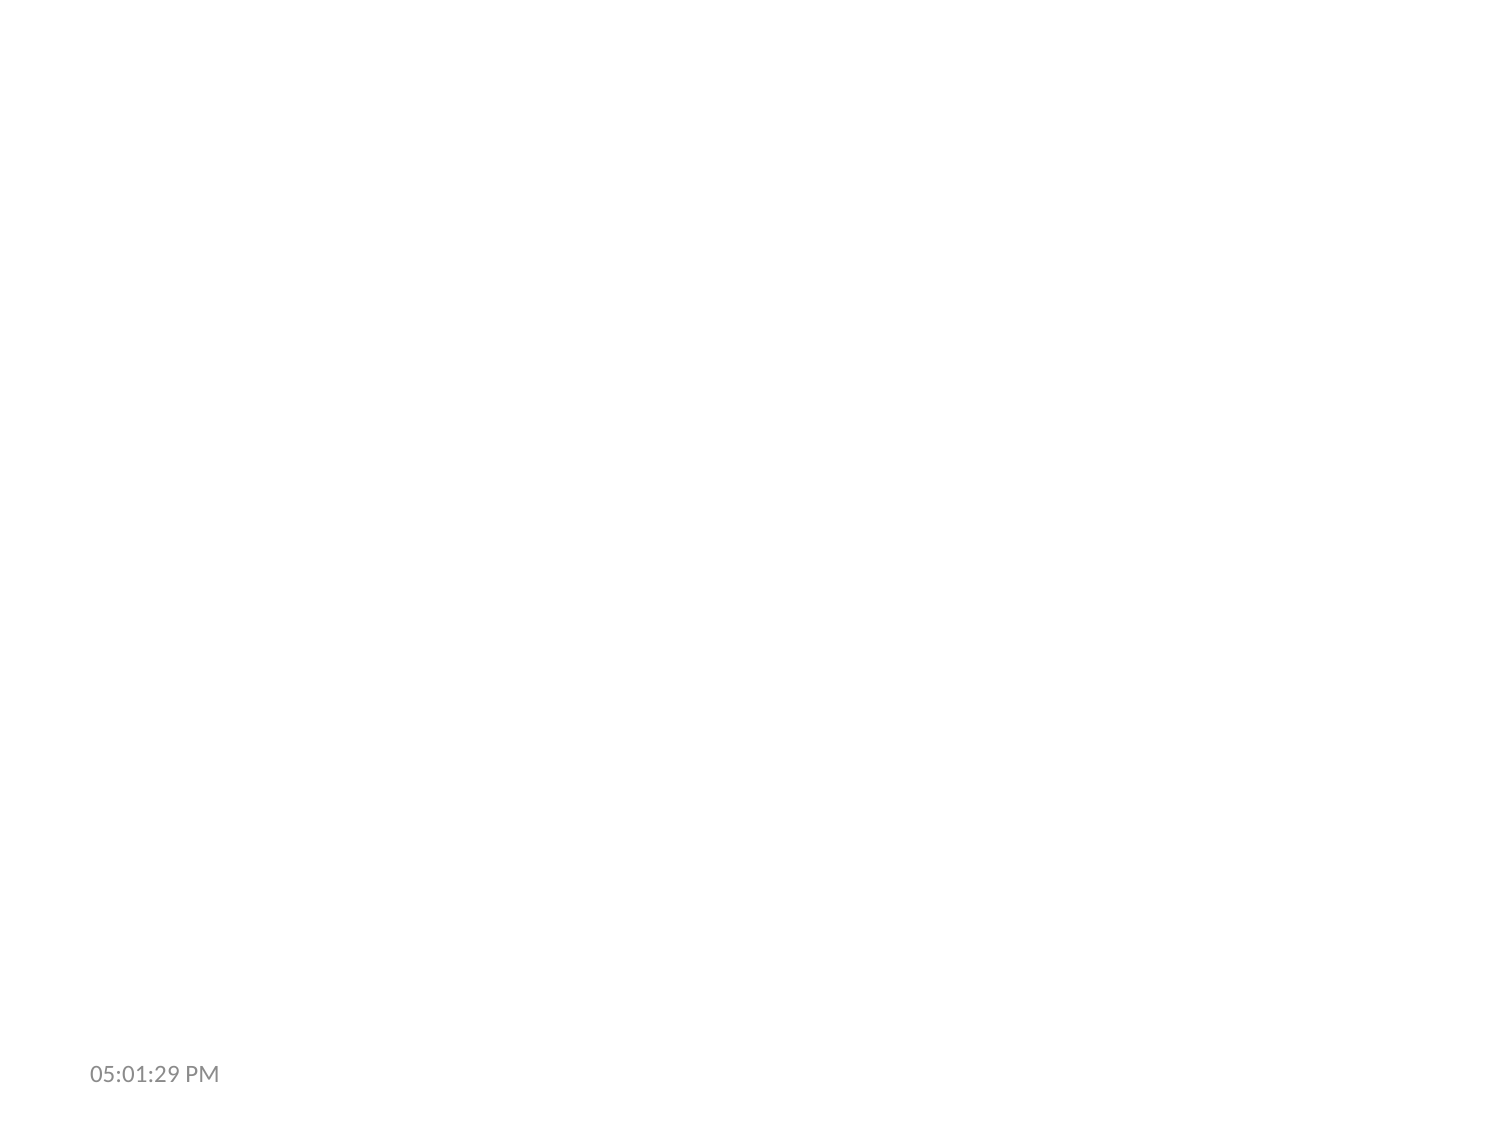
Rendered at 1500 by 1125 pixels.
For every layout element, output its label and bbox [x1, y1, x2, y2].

slide_number [75, 1042, 425, 1103]
